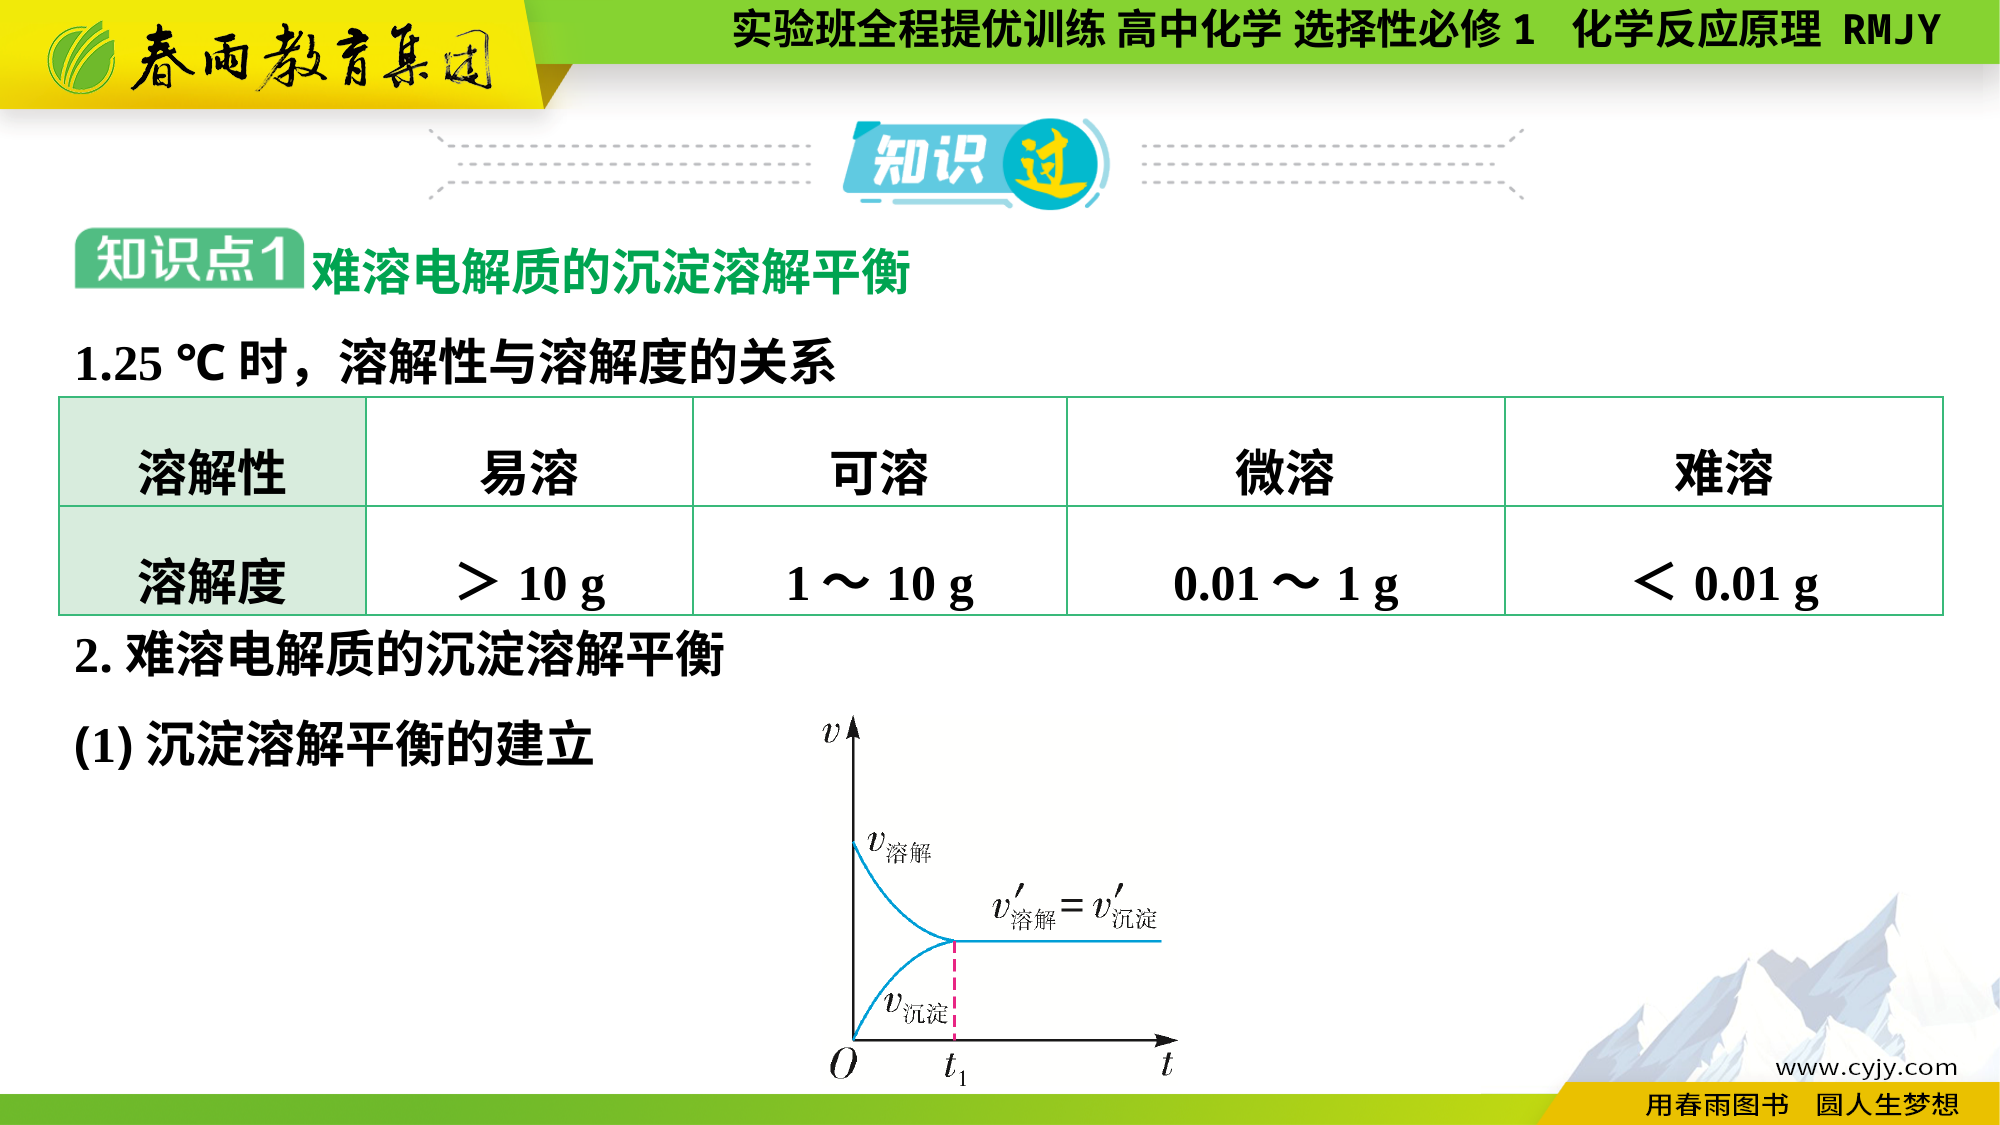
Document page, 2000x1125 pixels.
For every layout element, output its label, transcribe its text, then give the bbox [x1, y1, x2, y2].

table_header 溶解性 [60, 398, 365, 505]
list 难溶电解质的沉淀溶解平衡 1.25 ℃时，溶解性与溶解度的关系 2.难溶电解质的沉淀溶解平衡 (1)沉淀溶解平衡的建立 [59, 202, 1944, 396]
table_header 难溶 [1506, 398, 1942, 505]
picture [0, 0, 2000, 1125]
table_cell 0.01～1 g [1068, 507, 1504, 614]
table_cell ＜0.01 g [1506, 507, 1942, 614]
table_cell ＞10 g [367, 507, 692, 614]
table_header 可溶 [694, 398, 1066, 505]
list 难溶电解质的沉淀溶解平衡 1.25 ℃时，溶解性与溶解度的关系 2.难溶电解质的沉淀溶解平衡 (1)沉淀溶解平衡的建立 [59, 616, 1944, 786]
table_header 微溶 [1068, 398, 1504, 505]
table_cell 溶解度 [60, 507, 365, 614]
table_cell 1～10 g [694, 507, 1066, 614]
table_header 易溶 [367, 398, 692, 505]
